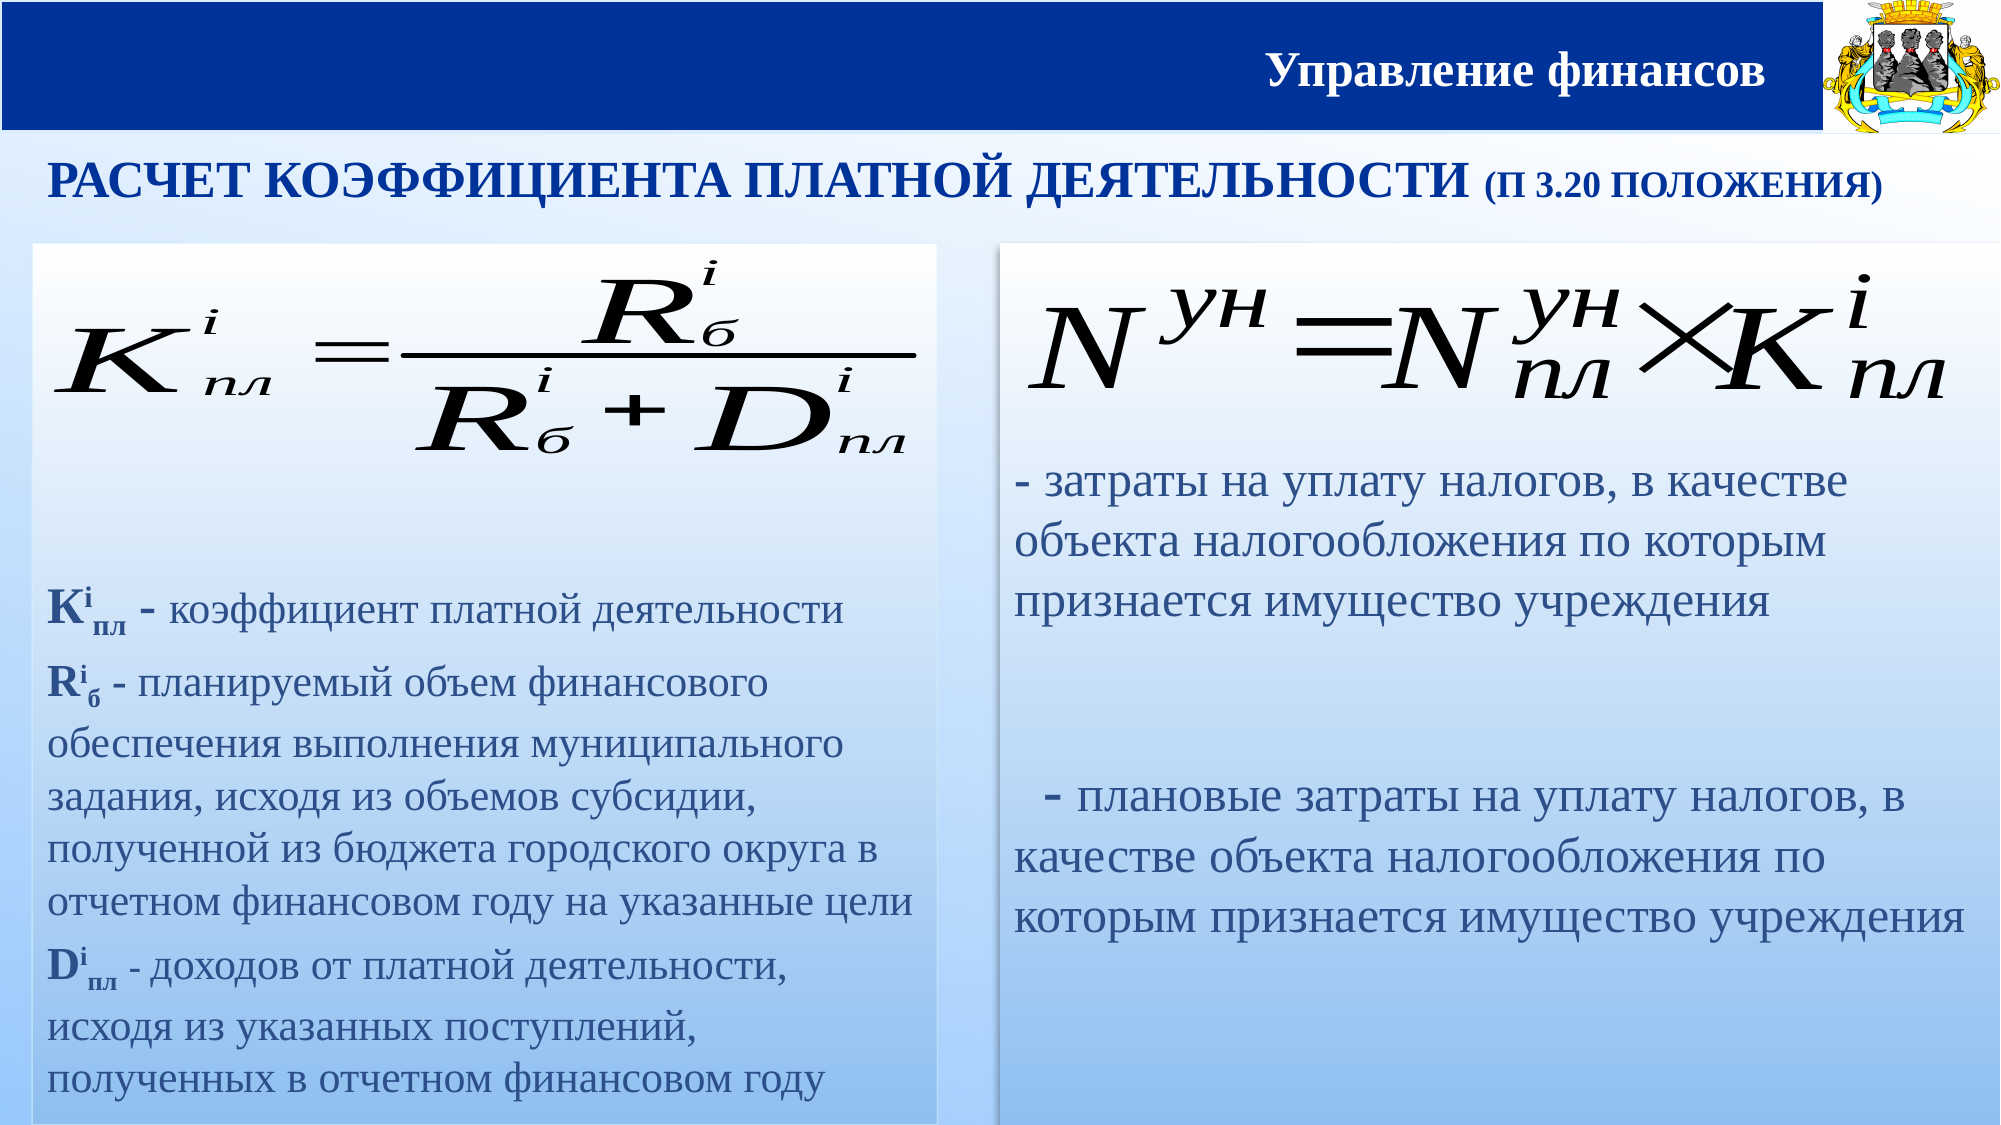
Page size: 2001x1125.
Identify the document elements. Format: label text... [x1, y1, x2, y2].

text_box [31, 242, 938, 468]
title Расчет коэффициента платной деятельности (п 3.20 Положения) [32, 133, 1984, 219]
list Кiпл - коэффициент платной деятельности Riб - планируемый объем финансового обеспечения выполнения муниципального задания, исходя из объемов субсидии, полученной из бюджета городского округа в отчетном финансовом году на указанные цели Diпл - доходов от платной деятельности, исходя из указанных поступлений, полученных в отчетном финансовом году [31, 468, 938, 1125]
text_box Управление финансов [0, 0, 1823, 133]
text_box [938, 243, 1005, 309]
picture [1823, 0, 2000, 134]
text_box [1005, 231, 2000, 463]
